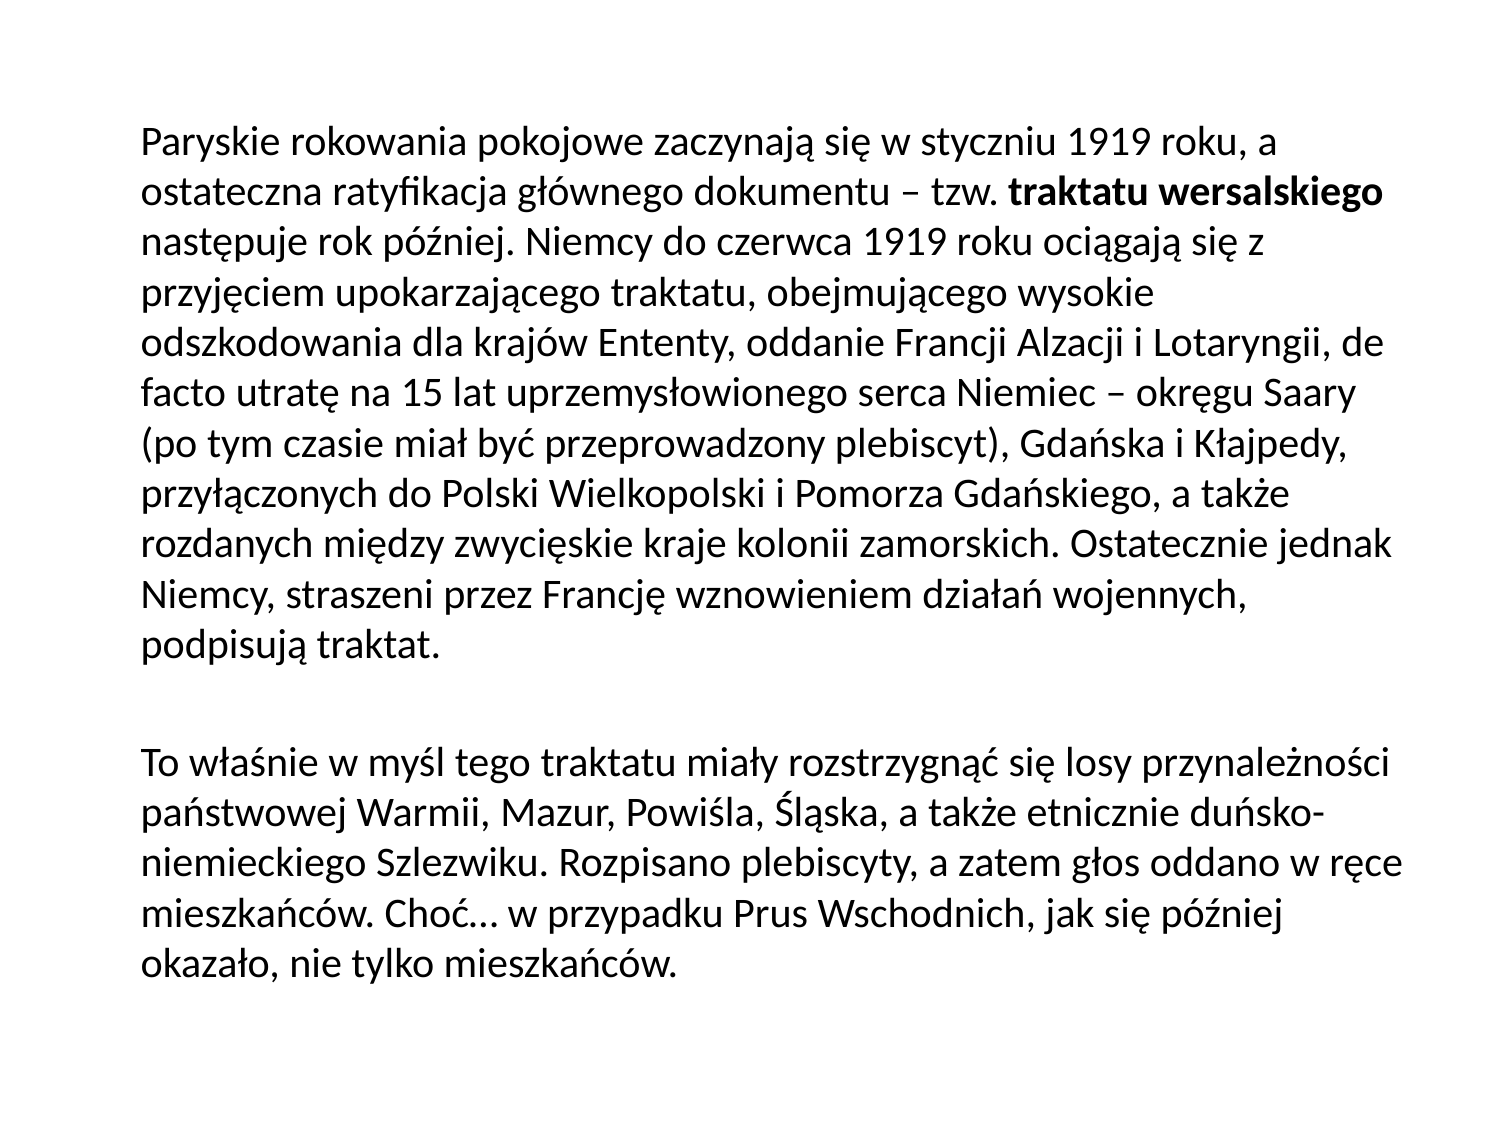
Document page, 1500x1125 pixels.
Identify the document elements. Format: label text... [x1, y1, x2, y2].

list Paryskie rokowania pokojowe zaczynają się w styczniu 1919 roku, a ostateczna ratyfikacja głównego dokumentu – tzw. traktatu wersalskiego następuje rok później. Niemcy do czerwca 1919 roku ociągają się z przyjęciem upokarzającego traktatu, obejmującego wysokie odszkodowania dla krajów Ententy, oddanie Francji Alzacji i Lotaryngii, de facto utratę na 15 lat uprzemysłowionego serca Niemiec – okręgu Saary (po tym czasie miał być przeprowadzony plebiscyt), Gdańska i Kłajpedy, przyłączonych do Polski Wielkopolski i Pomorza Gdańskiego, a także rozdanych między zwycięskie kraje kolonii zamorskich. Ostatecznie jednak Niemcy, straszeni przez Francję wznowieniem działań wojennych, podpisują traktat. To właśnie w myśl tego traktatu miały rozstrzygnąć się losy przynależności państwowej Warmii, Mazur, Powiśla, Śląska, a także etnicznie duńsko-niemieckiego Szlezwiku. Rozpisano plebiscyty, a zatem głos oddano w ręce mieszkańców. Choć… w przypadku Prus Wschodnich, jak się później okazało, nie tylko mieszkańców. [75, 105, 1425, 1005]
